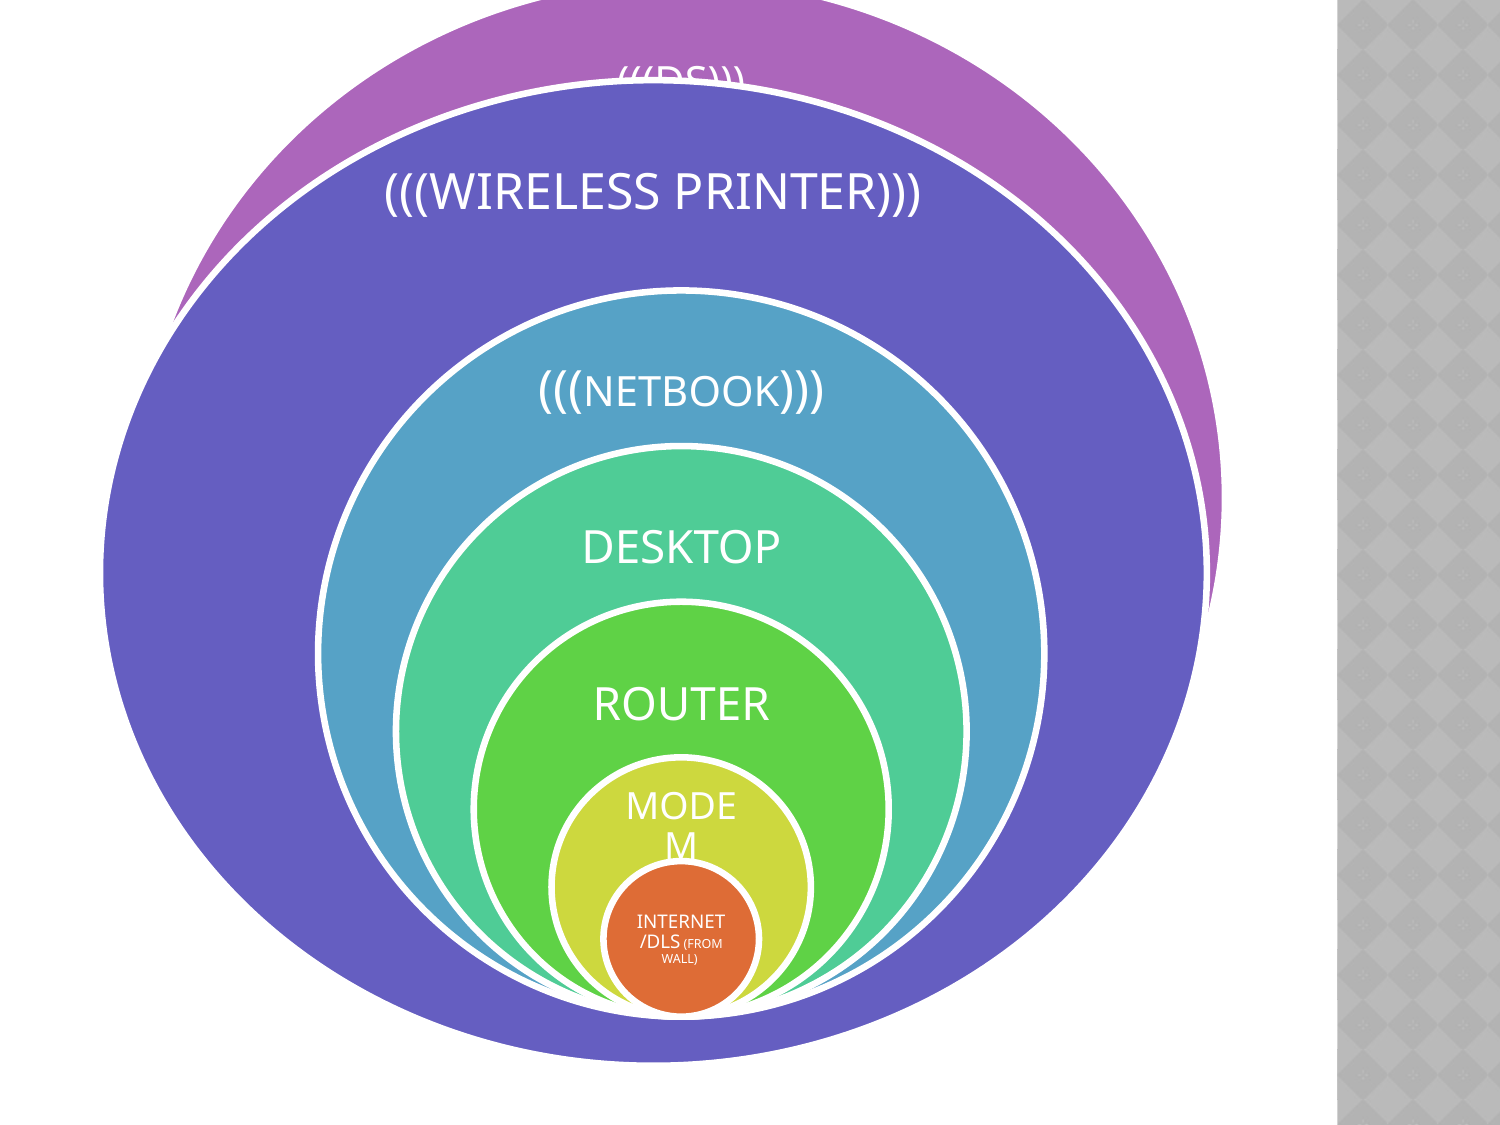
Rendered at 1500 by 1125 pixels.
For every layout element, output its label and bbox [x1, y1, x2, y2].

text_box [87, 4, 1276, 1044]
